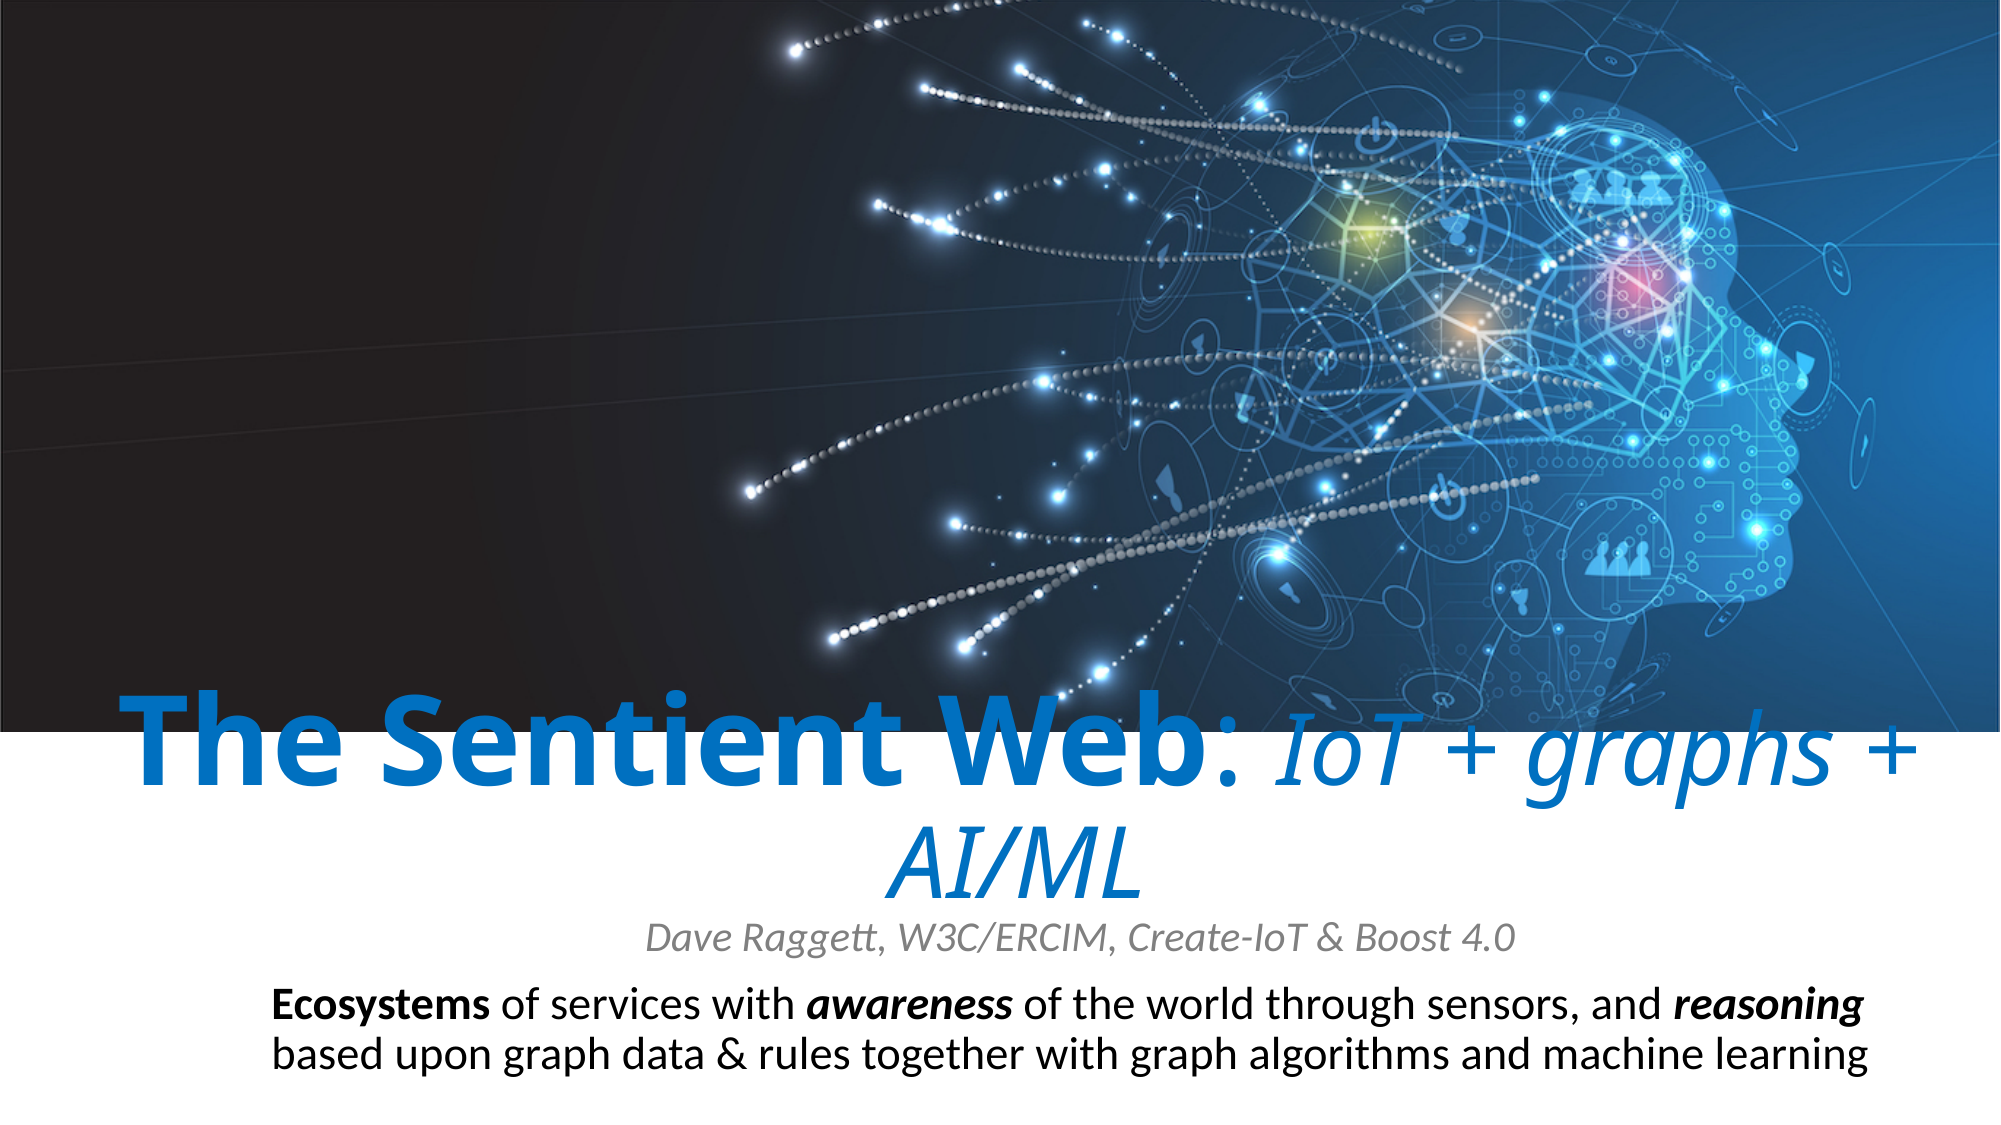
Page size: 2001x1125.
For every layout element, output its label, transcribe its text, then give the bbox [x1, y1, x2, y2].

subtitle Dave Raggett, W3C/ERCIM, Create-IoT & Boost 4.0 Ecosystems of services with awareness of the world through sensors, and reasoning based upon graph data & rules together with graph algorithms and machine learning [256, 906, 1904, 1125]
title The Sentient Web: IoT + graphs + AI/ML [0, 732, 2000, 928]
picture [0, 0, 2000, 732]
